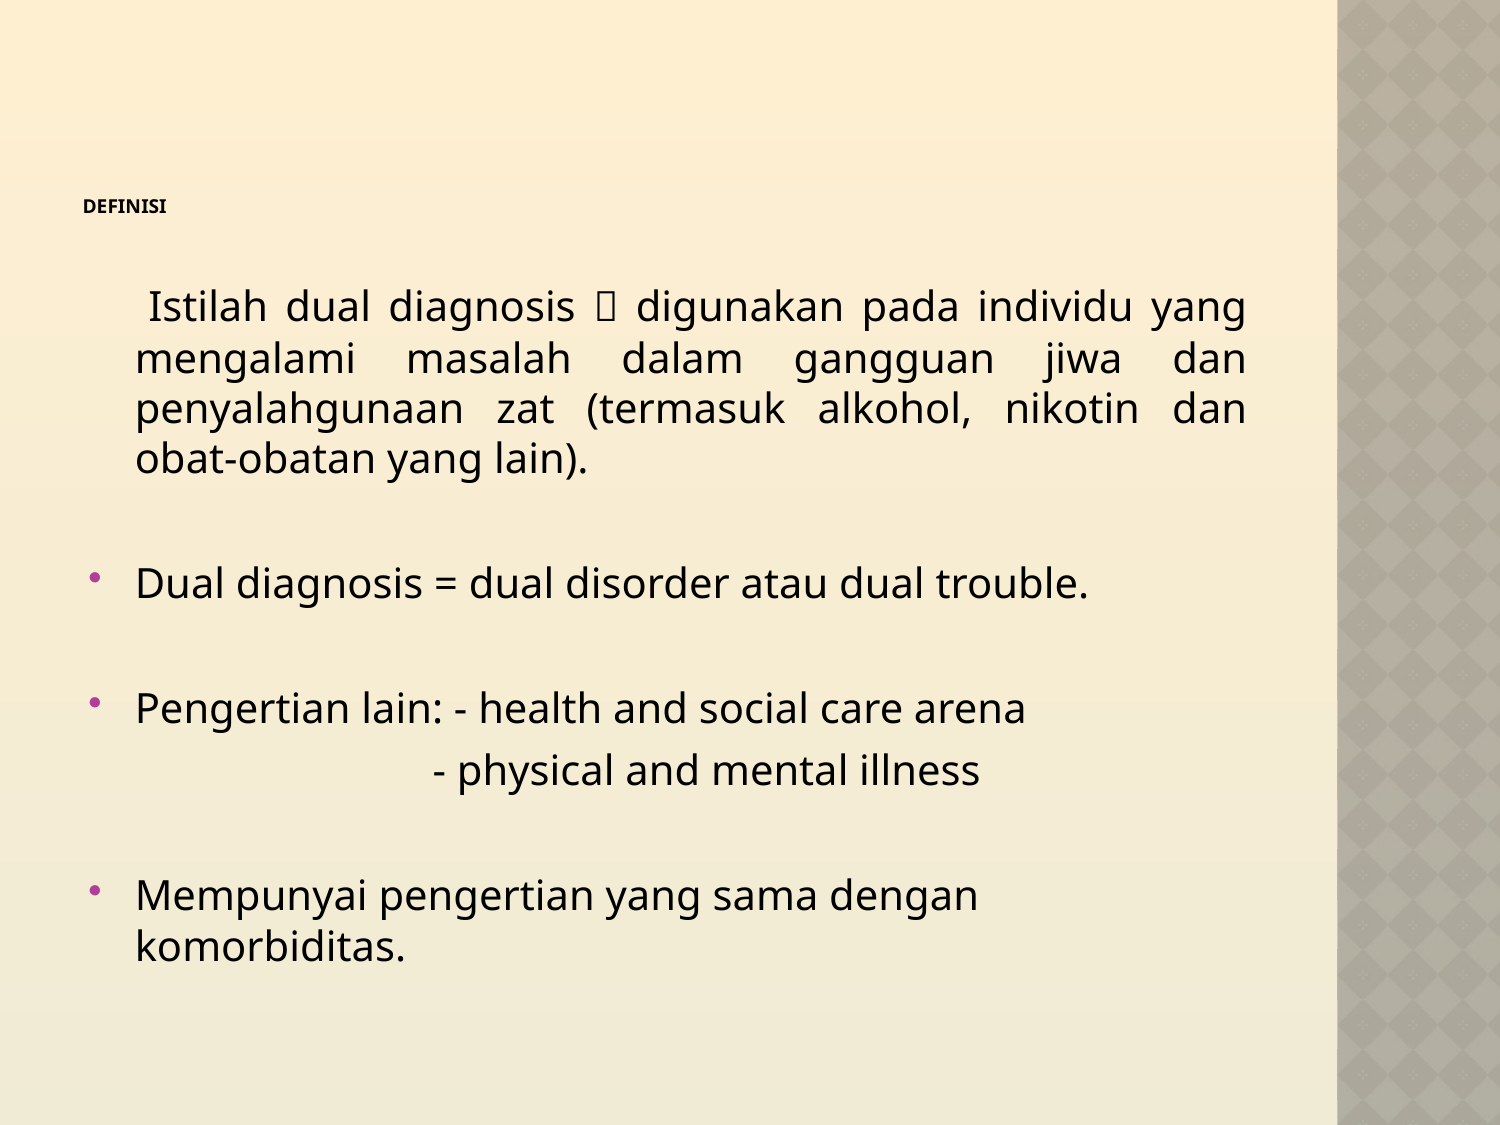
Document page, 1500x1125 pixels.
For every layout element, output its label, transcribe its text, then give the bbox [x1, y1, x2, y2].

title Definisi [75, 52, 1263, 240]
list Istilah dual diagnosis  digunakan pada individu yang mengalami masalah dalam gangguan jiwa dan penyalahgunaan zat (termasuk alkohol, nikotin dan obat-obatan yang lain). Dual diagnosis = dual disorder atau dual trouble. Pengertian lain: - health and social care arena - physical and mental illness Mempunyai pengertian yang sama dengan komorbiditas. [75, 264, 1263, 1059]
